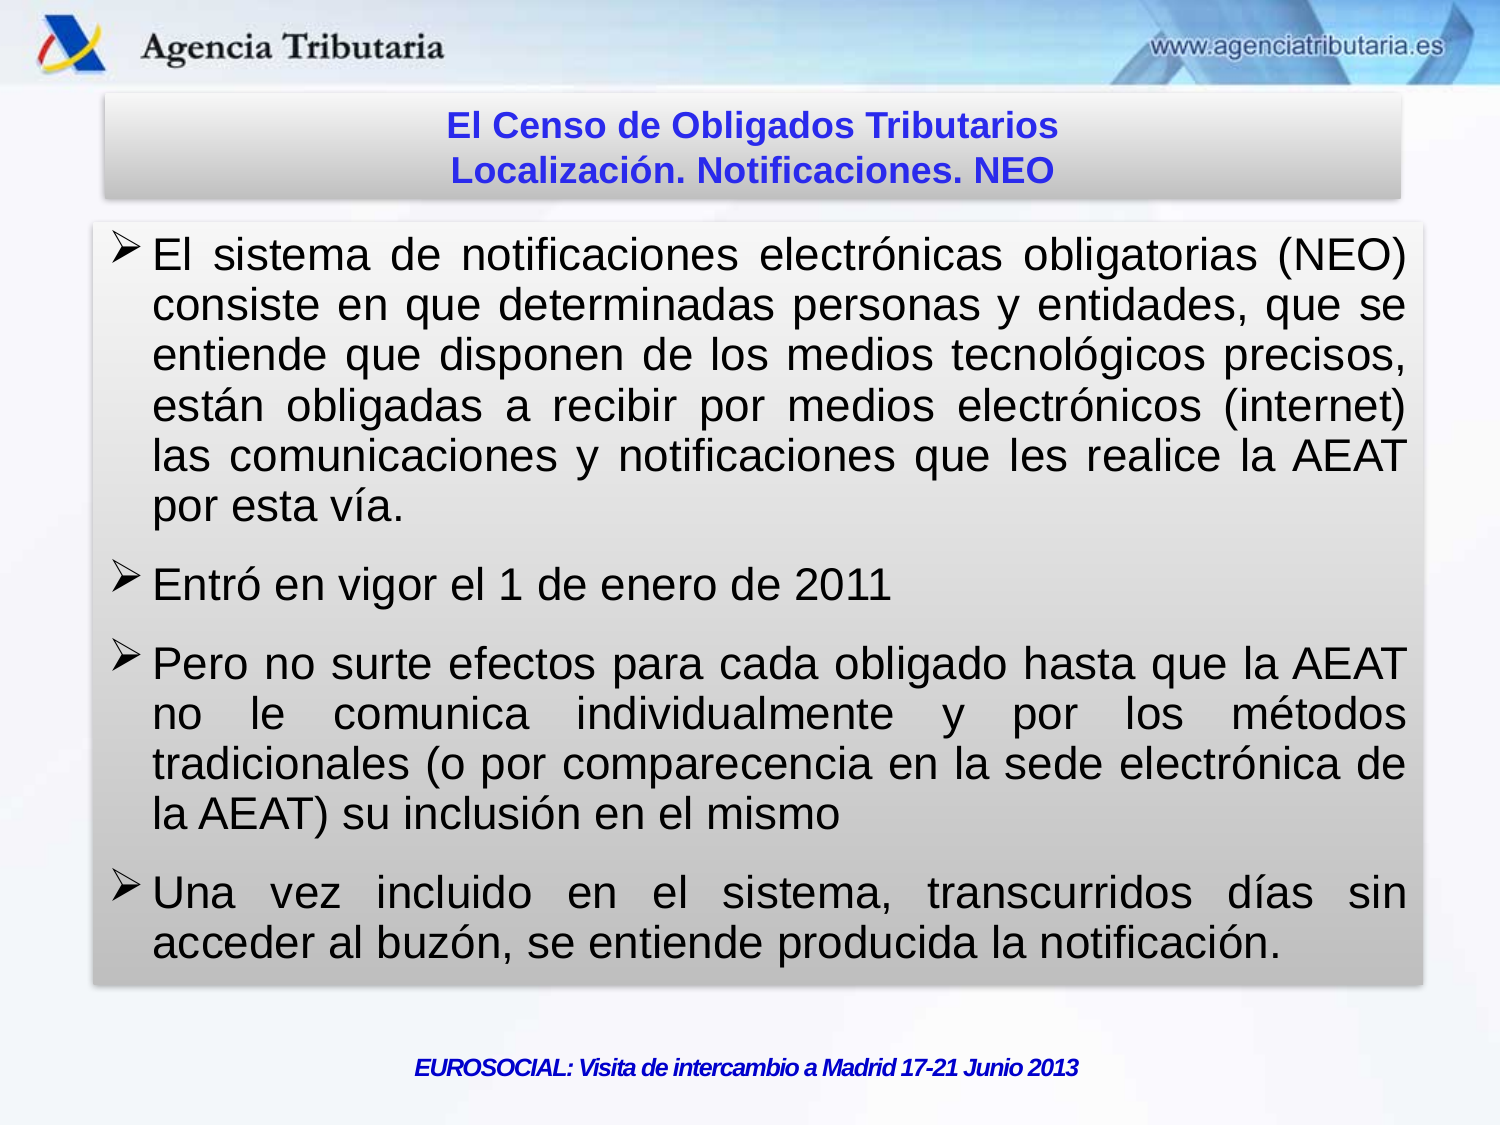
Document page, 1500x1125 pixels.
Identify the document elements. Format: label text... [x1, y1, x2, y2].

text_box El sistema de notificaciones electrónicas obligatorias (NEO) consiste en que determinadas personas y entidades, que se entiende que disponen de los medios tecnológicos precisos, están obligadas a recibir por medios electrónicos (internet) las comunicaciones y notificaciones que les realice la AEAT por esta vía. Entró en vigor el 1 de enero de 2011 Pero no surte efectos para cada obligado hasta que la AEAT no le comunica individualmente y por los métodos tradicionales (o por comparecencia en la sede electrónica de la AEAT) su inclusión en el mismo Una vez incluido en el sistema, transcurridos días sin acceder al buzón, se entiende producida la notificación. [93, 222, 1424, 985]
picture [0, 0, 1500, 1125]
text_box El Censo de Obligados Tributarios Localización. Notificaciones. NEO [105, 93, 1401, 199]
text_box EUROSOCIAL: Visita de intercambio a Madrid 17-21 Junio 2013 [46, 1044, 1454, 1090]
